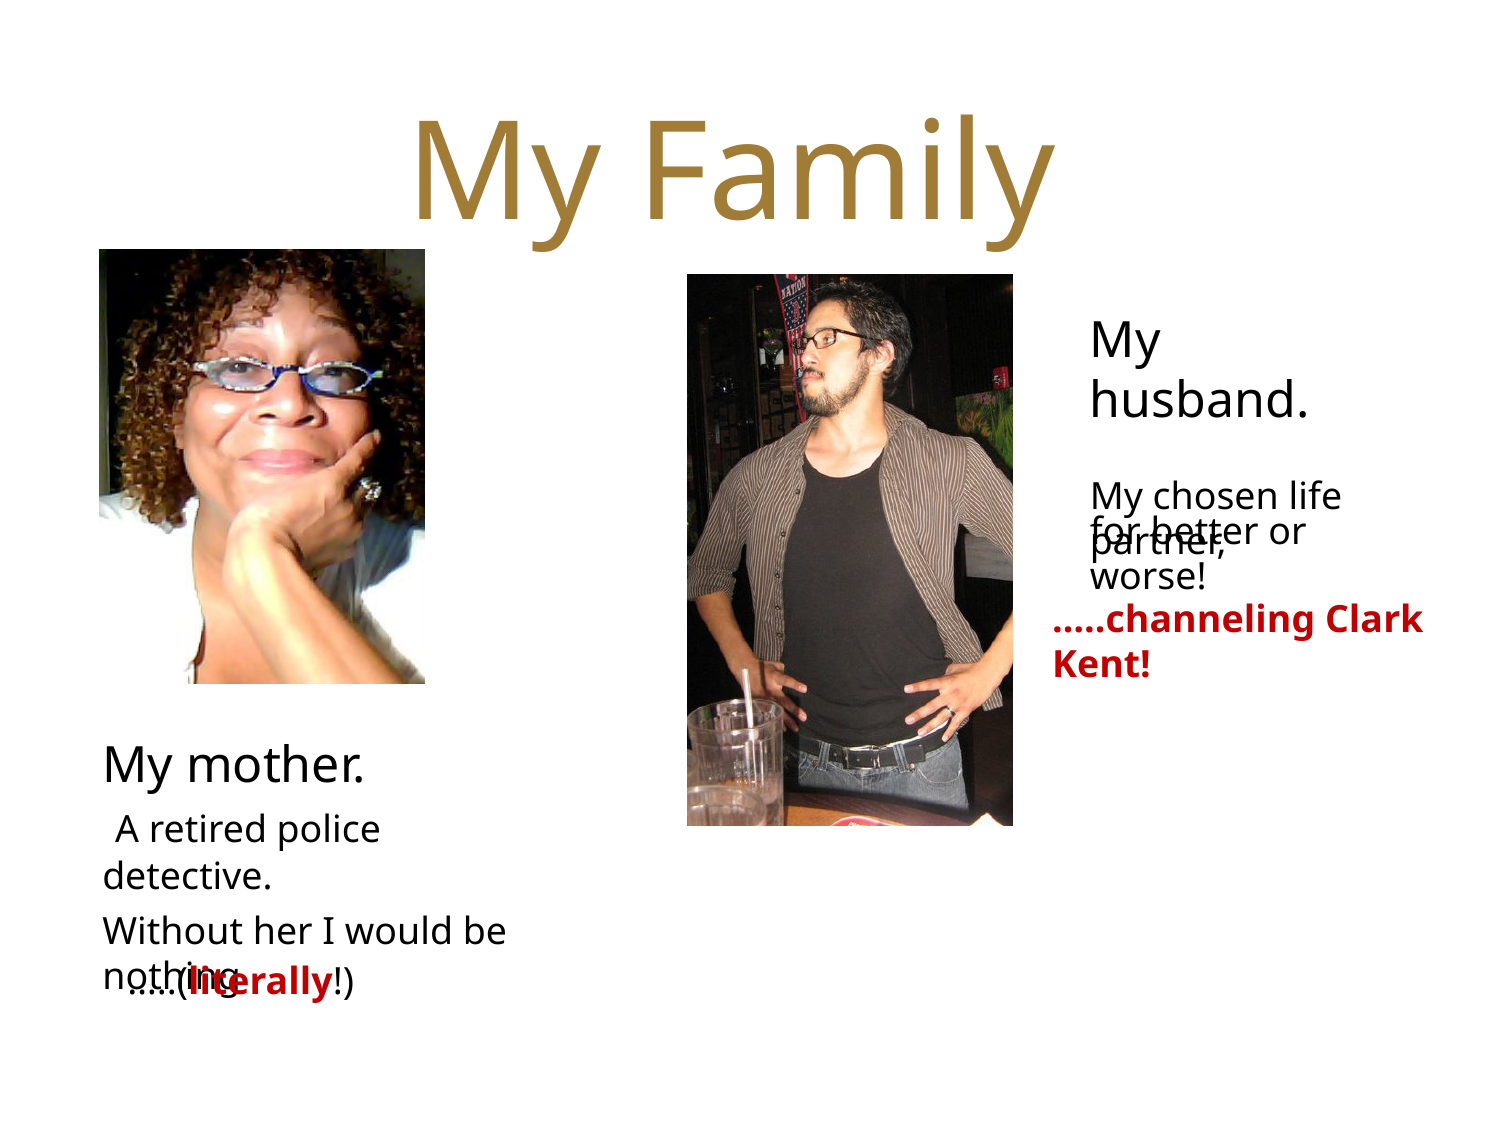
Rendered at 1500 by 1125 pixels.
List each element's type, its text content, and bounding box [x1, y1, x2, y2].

text_box for better or worse! [1074, 499, 1400, 605]
text_box Without her I would be nothing [87, 899, 600, 1005]
text_box My Family [187, 75, 1275, 255]
text_box …..(literally!) [112, 949, 425, 1055]
picture [99, 249, 426, 684]
text_box My husband. My chosen life partner, [1074, 299, 1400, 499]
text_box My mother. A retired police detective. [87, 724, 400, 899]
text_box …..channeling Clark Kent! [1037, 587, 1500, 693]
picture [687, 274, 1013, 826]
